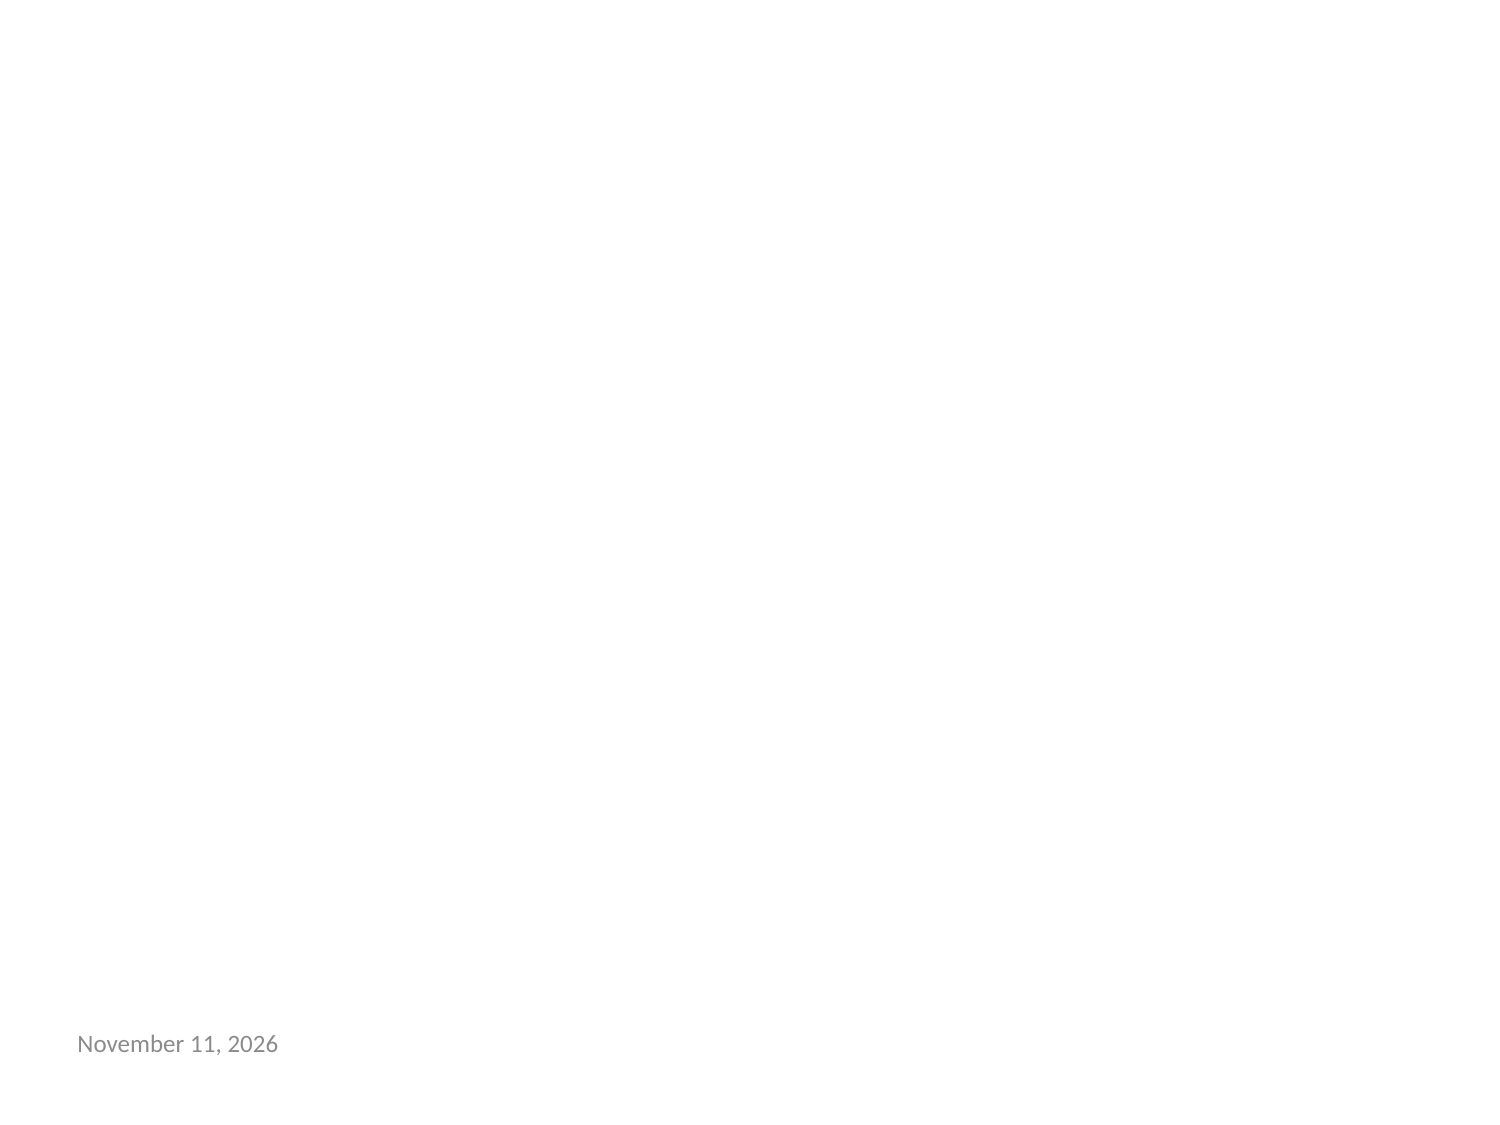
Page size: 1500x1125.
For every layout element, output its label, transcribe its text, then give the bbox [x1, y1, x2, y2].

text_box June 21 [62, 1012, 413, 1073]
